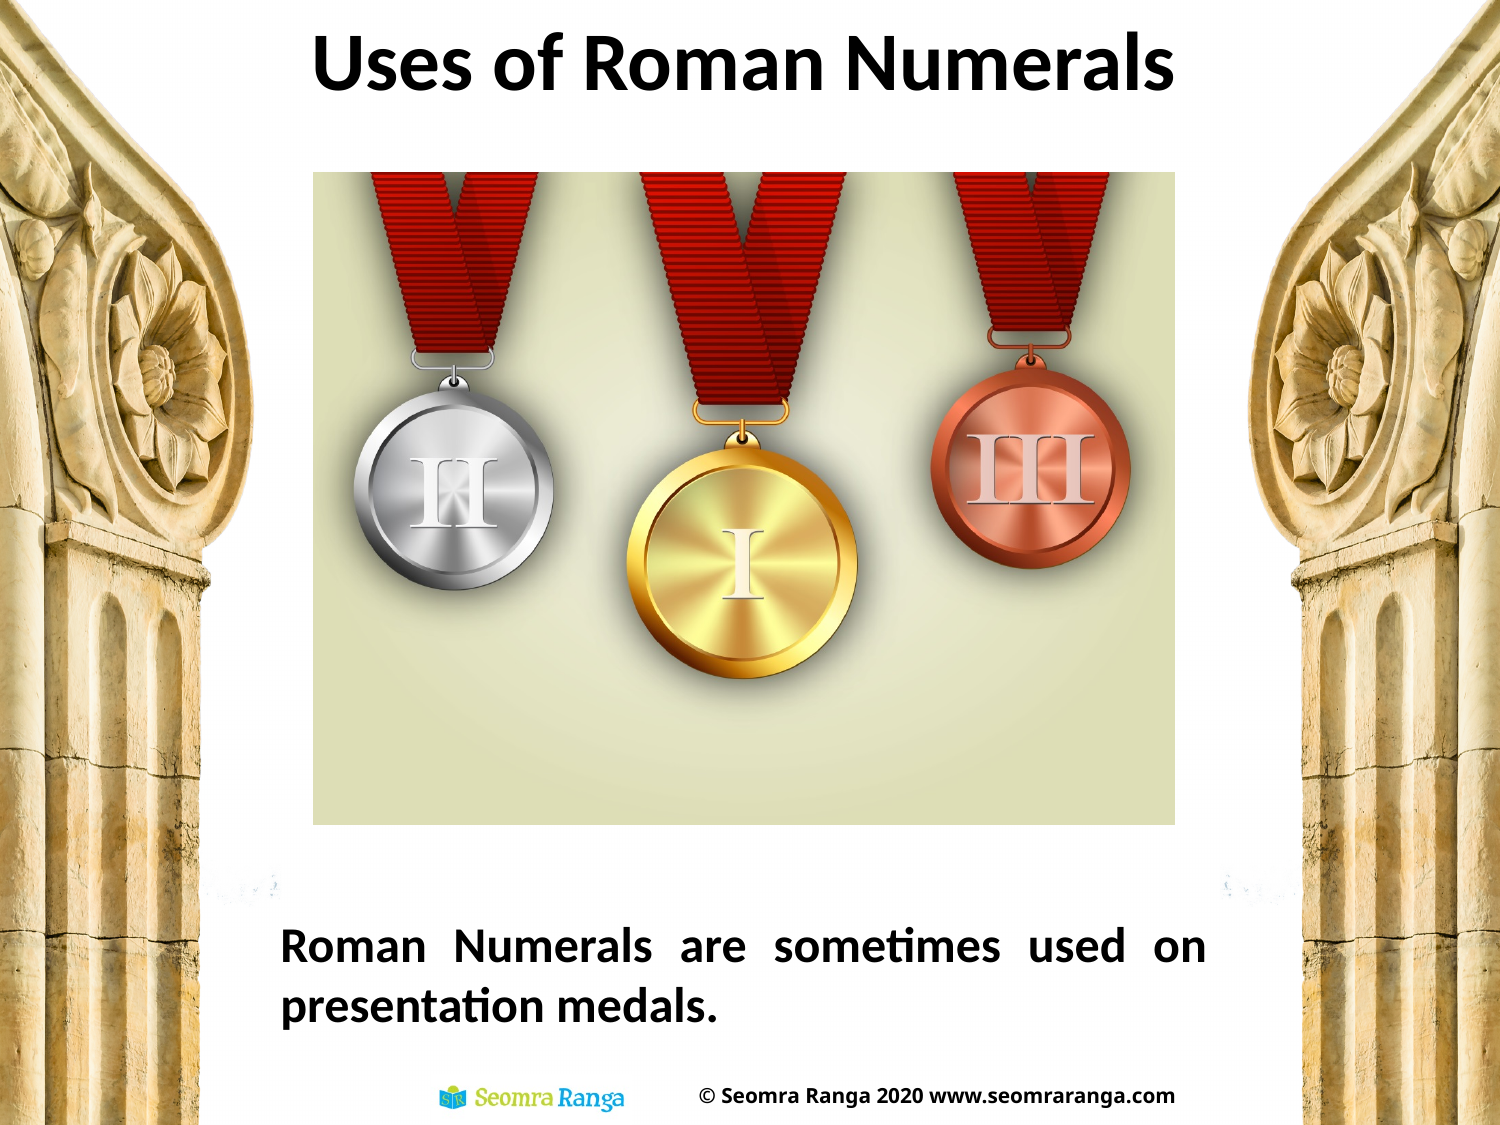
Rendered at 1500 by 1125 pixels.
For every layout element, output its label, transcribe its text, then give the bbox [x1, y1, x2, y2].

text_box Roman Numerals are sometimes used on presentation medals. [265, 905, 1223, 1040]
text_box © Seomra Ranga 2020 www.seomraranga.com [659, 1074, 1215, 1115]
text_box Uses of Roman Numerals [171, 0, 1317, 115]
picture [0, 0, 1500, 1125]
